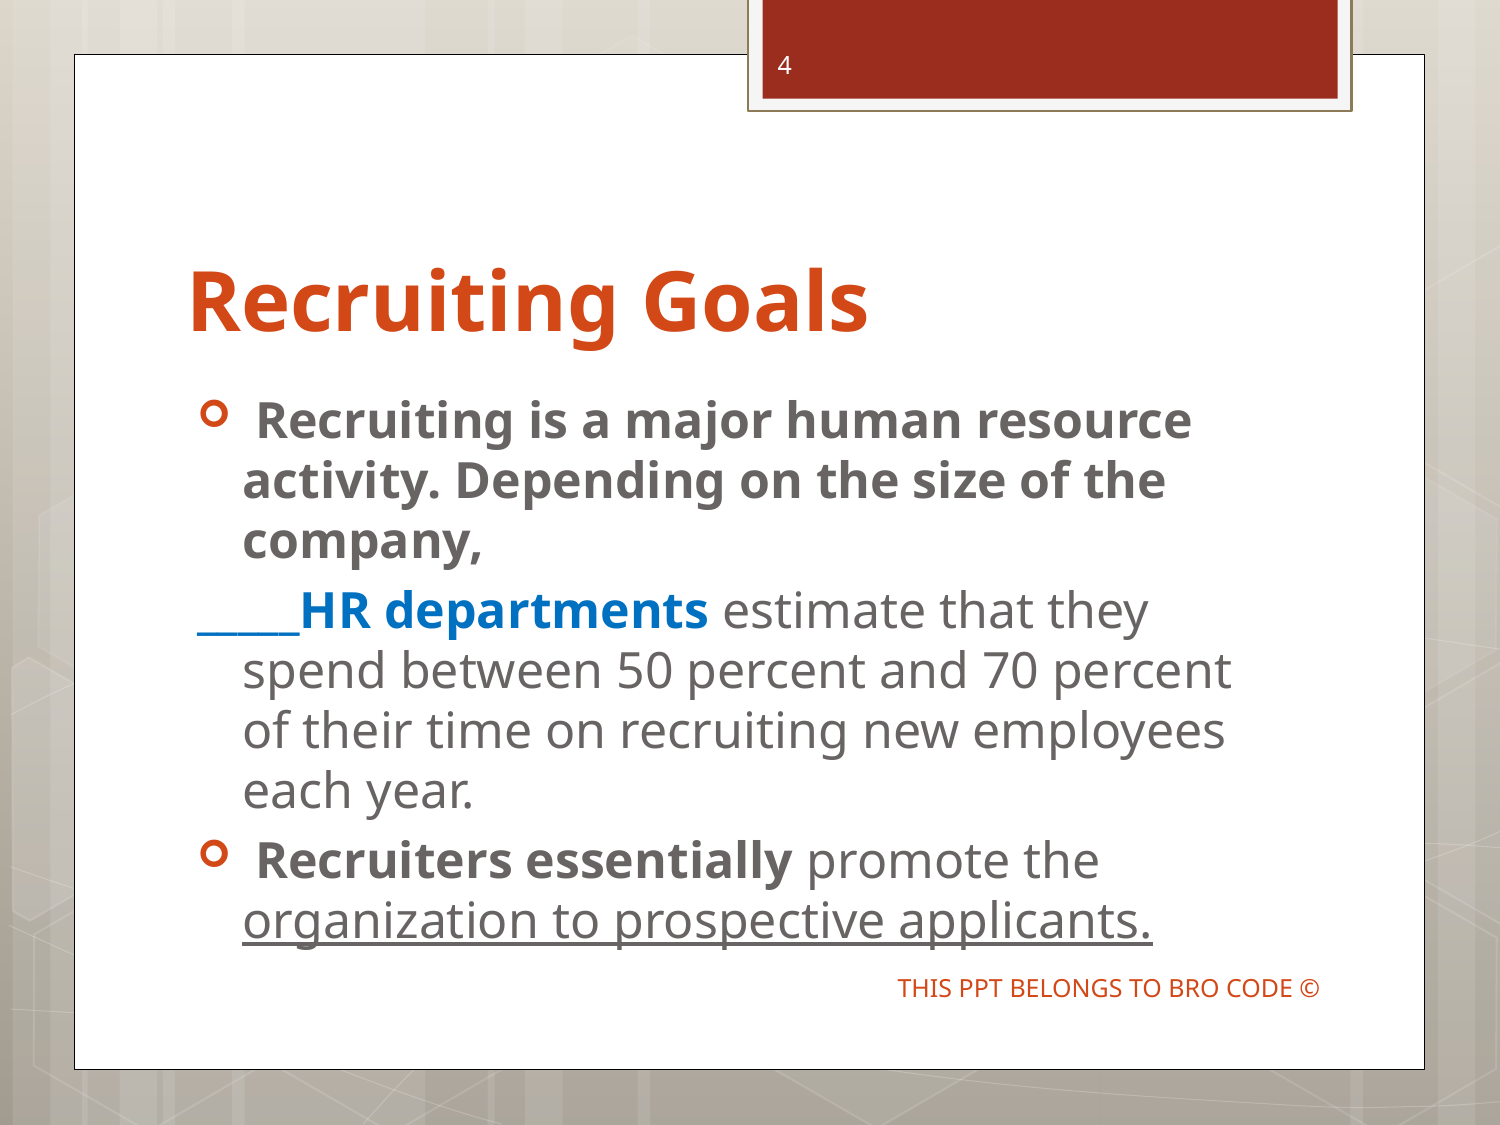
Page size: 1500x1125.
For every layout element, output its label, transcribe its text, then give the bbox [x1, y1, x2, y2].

title Recruiting Goals [171, 168, 1324, 357]
footer THIS PPT BELONGS TO BRO CODE © [761, 960, 1336, 1020]
slide_number 4 [762, 36, 982, 97]
list Recruiting is a major human resource activity. Depending on the size of the company, _____HR departments estimate that they spend between 50 percent and 70 percent of their time on recruiting new employees each year. Recruiters essentially promote the organization to prospective applicants. [171, 381, 1283, 957]
